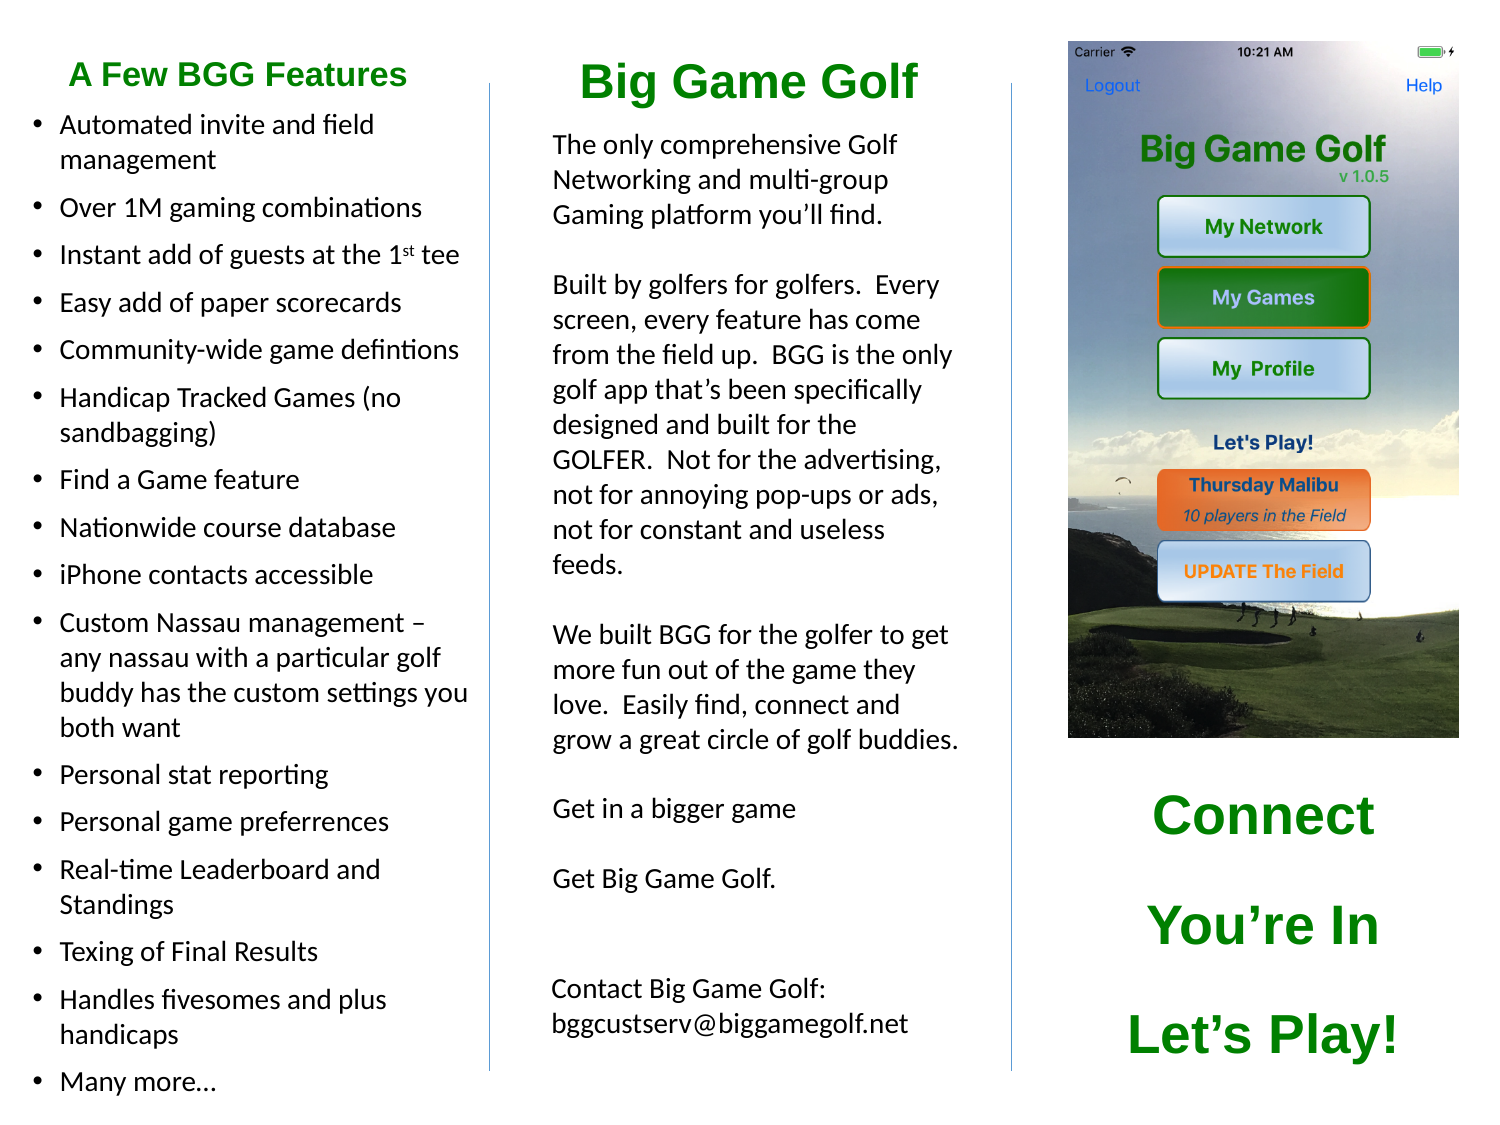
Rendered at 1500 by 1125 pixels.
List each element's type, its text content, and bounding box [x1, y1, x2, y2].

text_box Connect [1082, 781, 1445, 853]
text_box A Few BGG Features [56, 39, 420, 98]
text_box Big Game Golf [567, 47, 930, 118]
text_box Contact Big Game Golf: bggcustserv@biggamegolf.net [536, 961, 977, 1047]
text_box The only comprehensive Golf Networking and multi-group Gaming platform you’ll find. Built by golfers for golfers. Every screen, every feature has come from the field up. BGG is the only golf app that’s been specifically designed and built for the GOLFER. Not for the advertising, not for annoying pop-ups or ads, not for constant and useless feeds. We built BGG for the golfer to get more fun out of the game they love. Easily find, connect and grow a great circle of golf buddies. Get in a bigger game Get Big Game Golf. [537, 118, 978, 903]
text_box Automated invite and field management Over 1M gaming combinations Instant add of guests at the 1st tee Easy add of paper scorecards Community-wide game defintions Handicap Tracked Games (no sandbagging) Find a Game feature Nationwide course database iPhone contacts accessible Custom Nassau management – any nassau with a particular golf buddy has the custom settings you both want Personal stat reporting Personal game preferrences Real-time Leaderboard and Standings Texing of Final Results Handles fivesomes and plus handicaps Many more… [16, 98, 486, 1098]
text_box You’re In [1082, 890, 1445, 962]
text_box Let’s Play! [1082, 999, 1445, 1071]
picture [1067, 41, 1459, 738]
